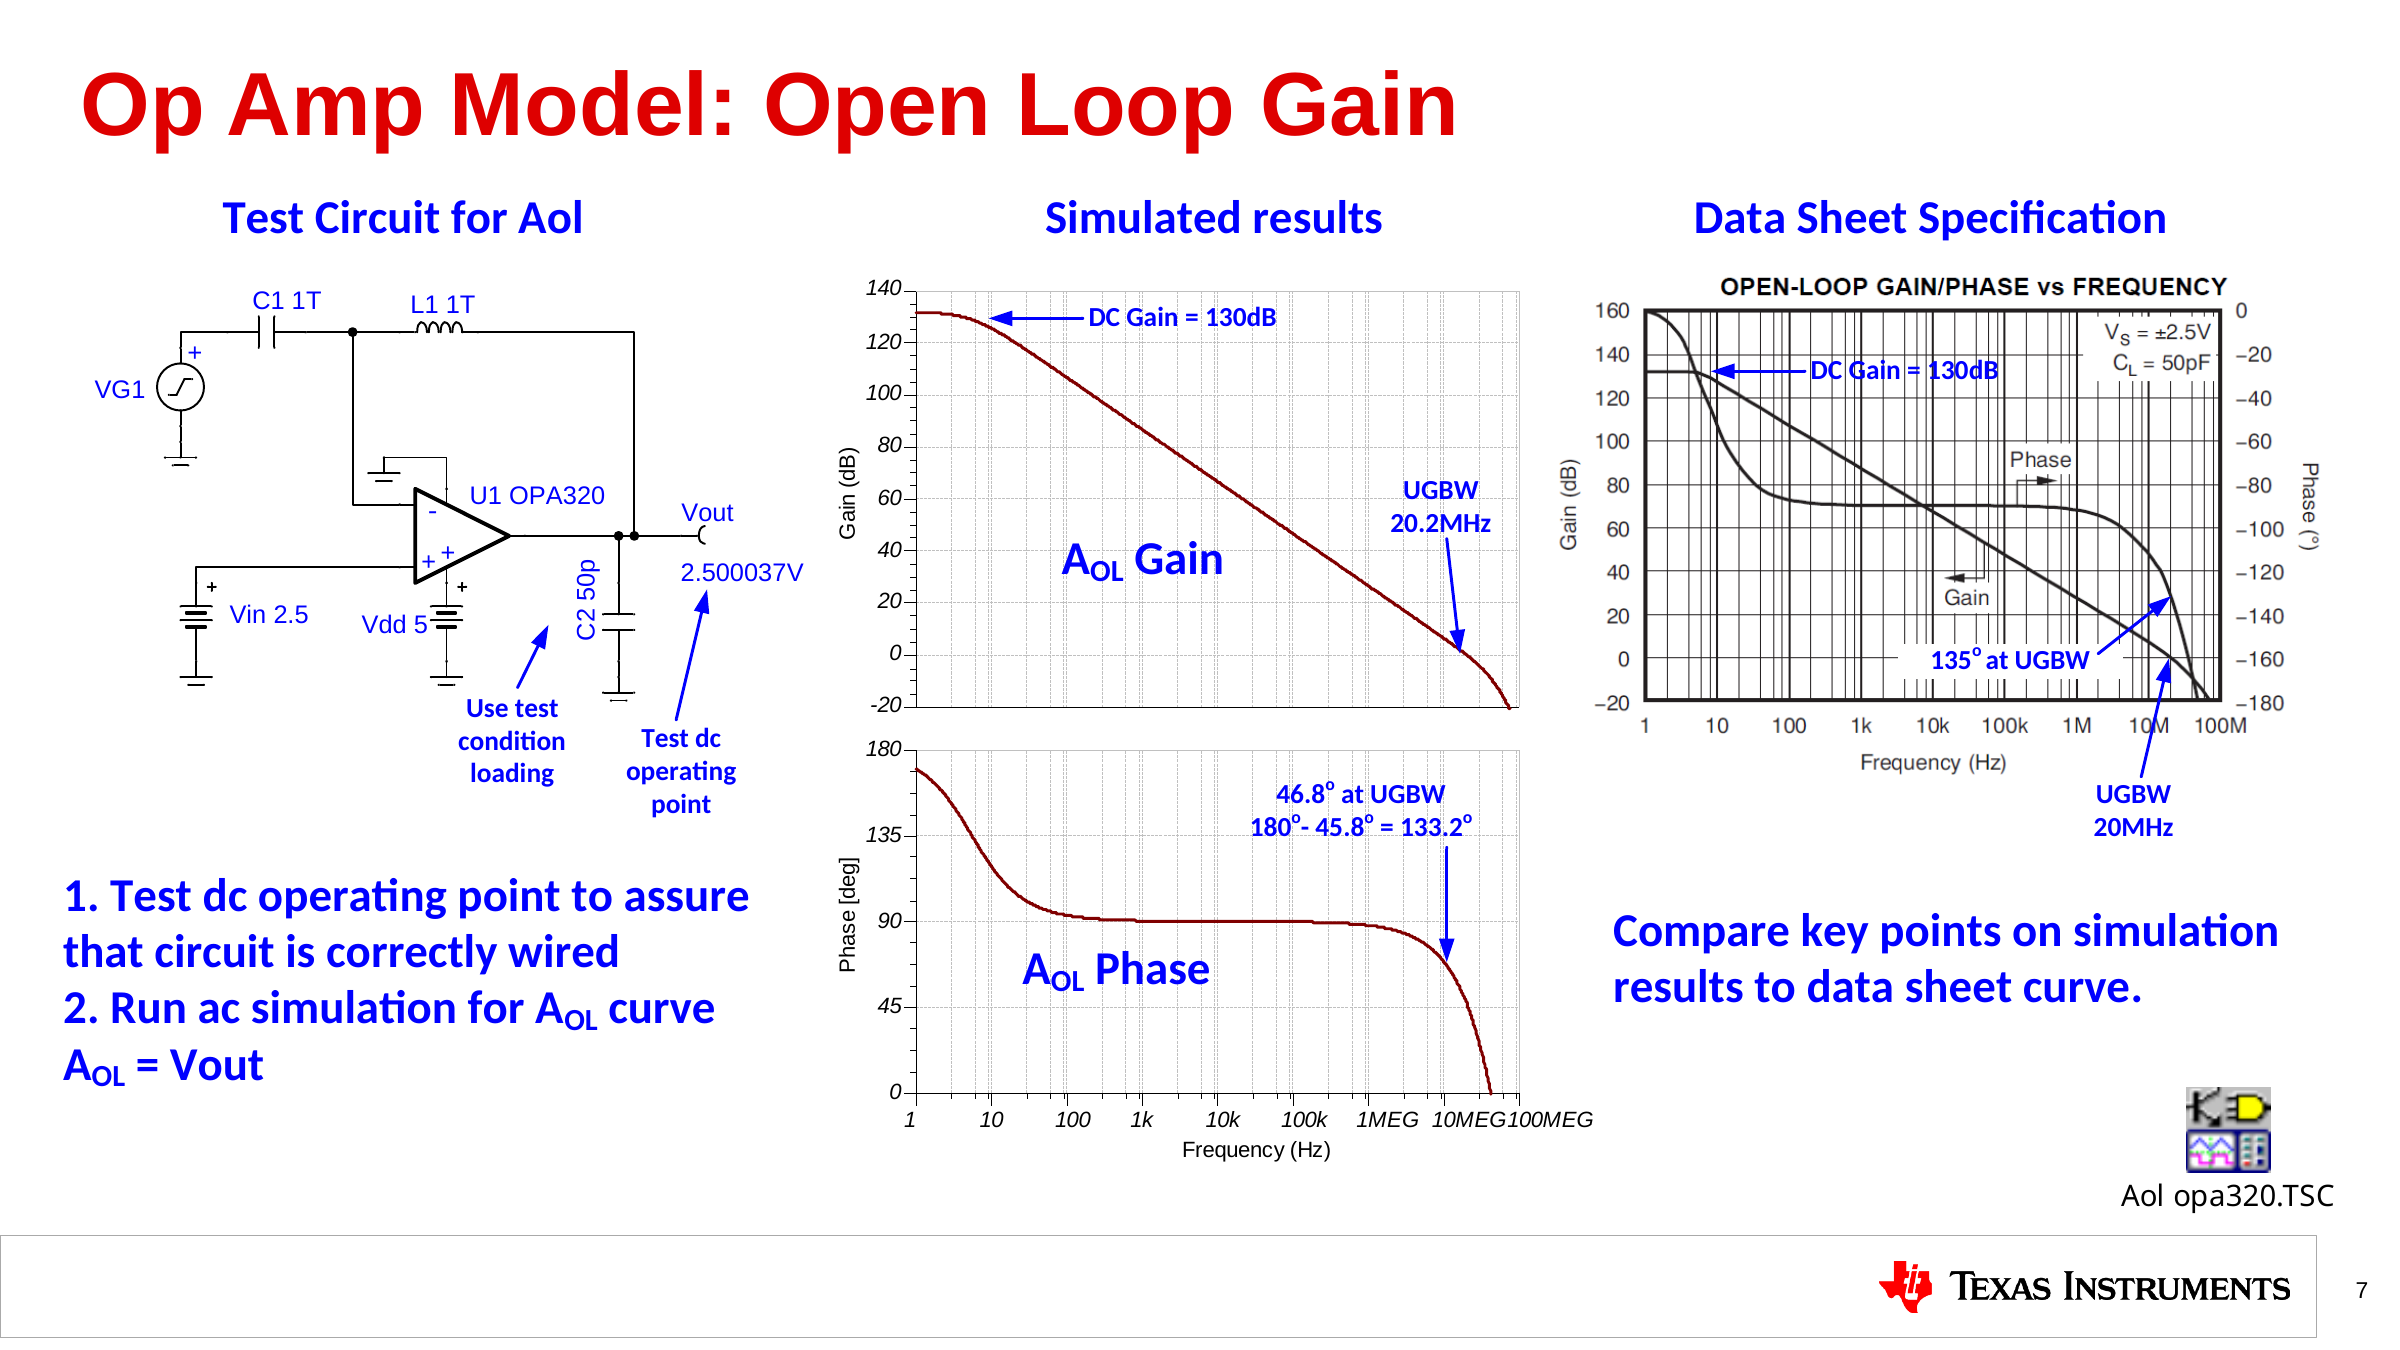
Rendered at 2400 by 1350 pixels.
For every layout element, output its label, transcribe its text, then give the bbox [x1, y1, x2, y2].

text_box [37, 174, 2351, 1184]
slide_number 7 [1828, 1265, 2389, 1307]
title Op Amp Model: Open Loop Gain [60, 27, 2282, 171]
picture [1879, 1261, 2290, 1265]
picture [1879, 1307, 2290, 1313]
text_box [2099, 1087, 2357, 1224]
